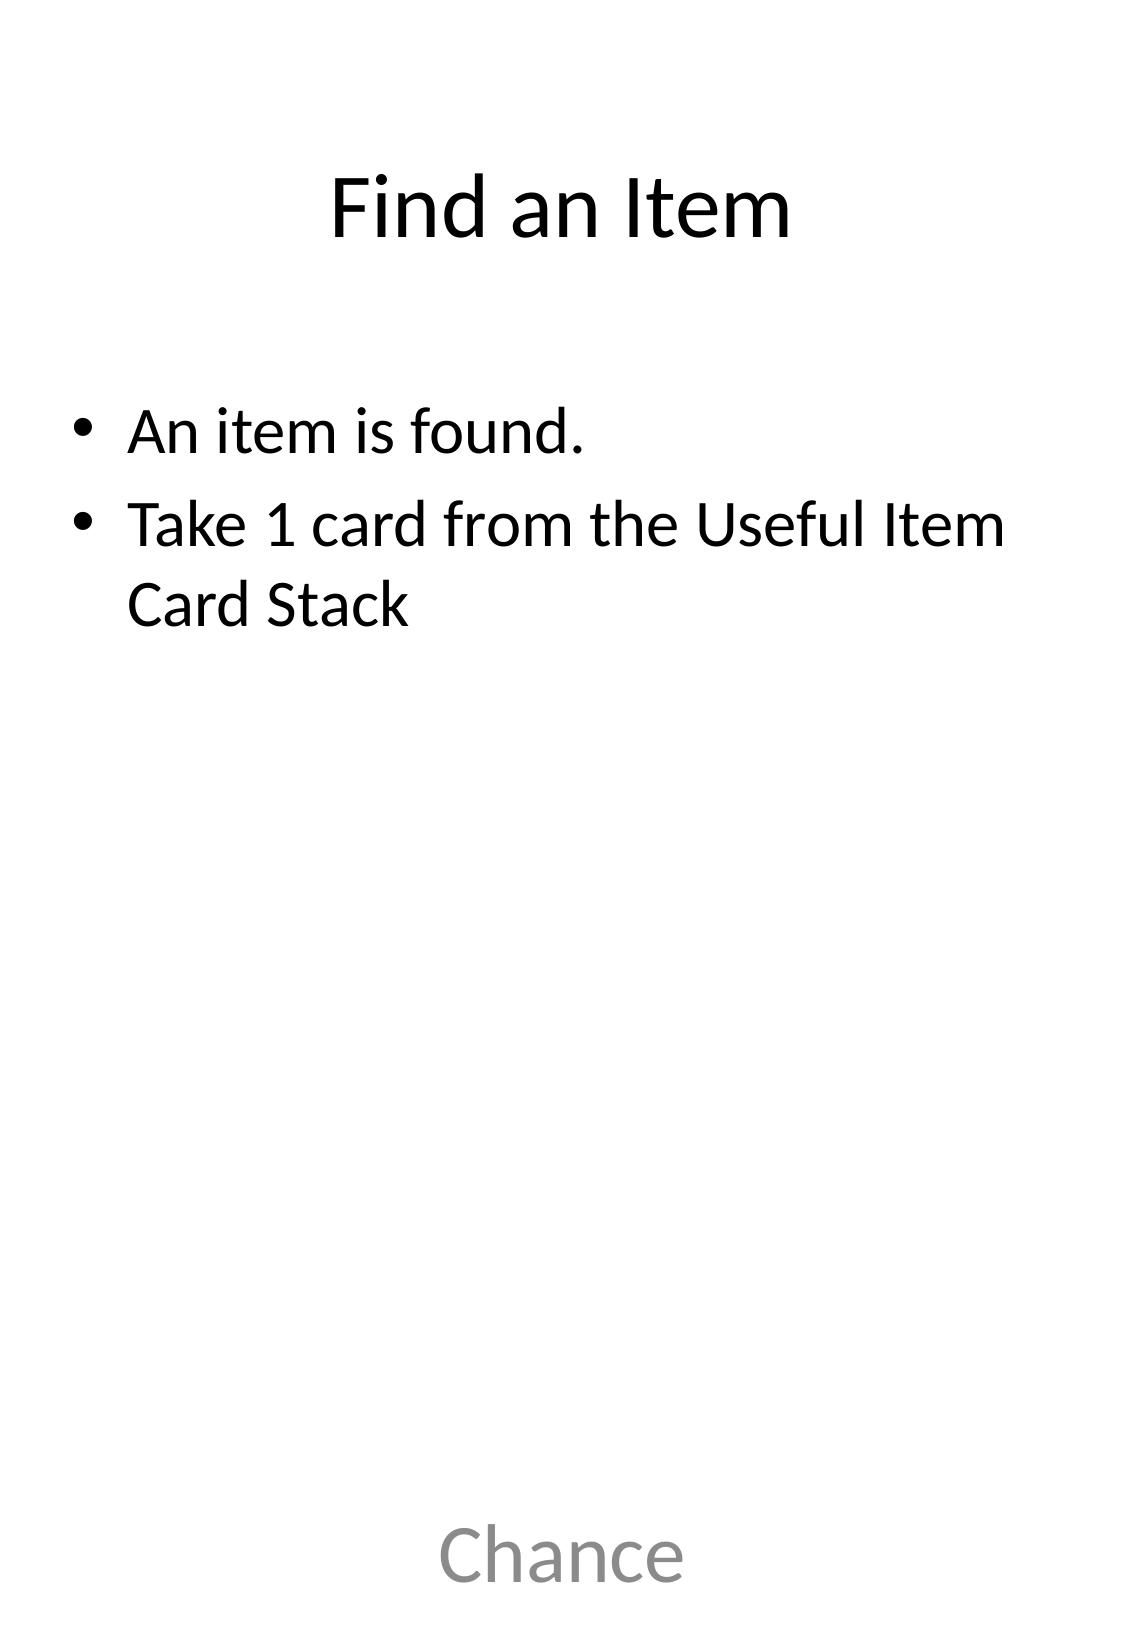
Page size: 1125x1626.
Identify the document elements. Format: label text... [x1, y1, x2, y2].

list An item is found. Take 1 card from the Useful Item Card Stack [56, 379, 1069, 1452]
title Find an Item [56, 65, 1069, 336]
footer Chance [384, 1506, 741, 1593]
